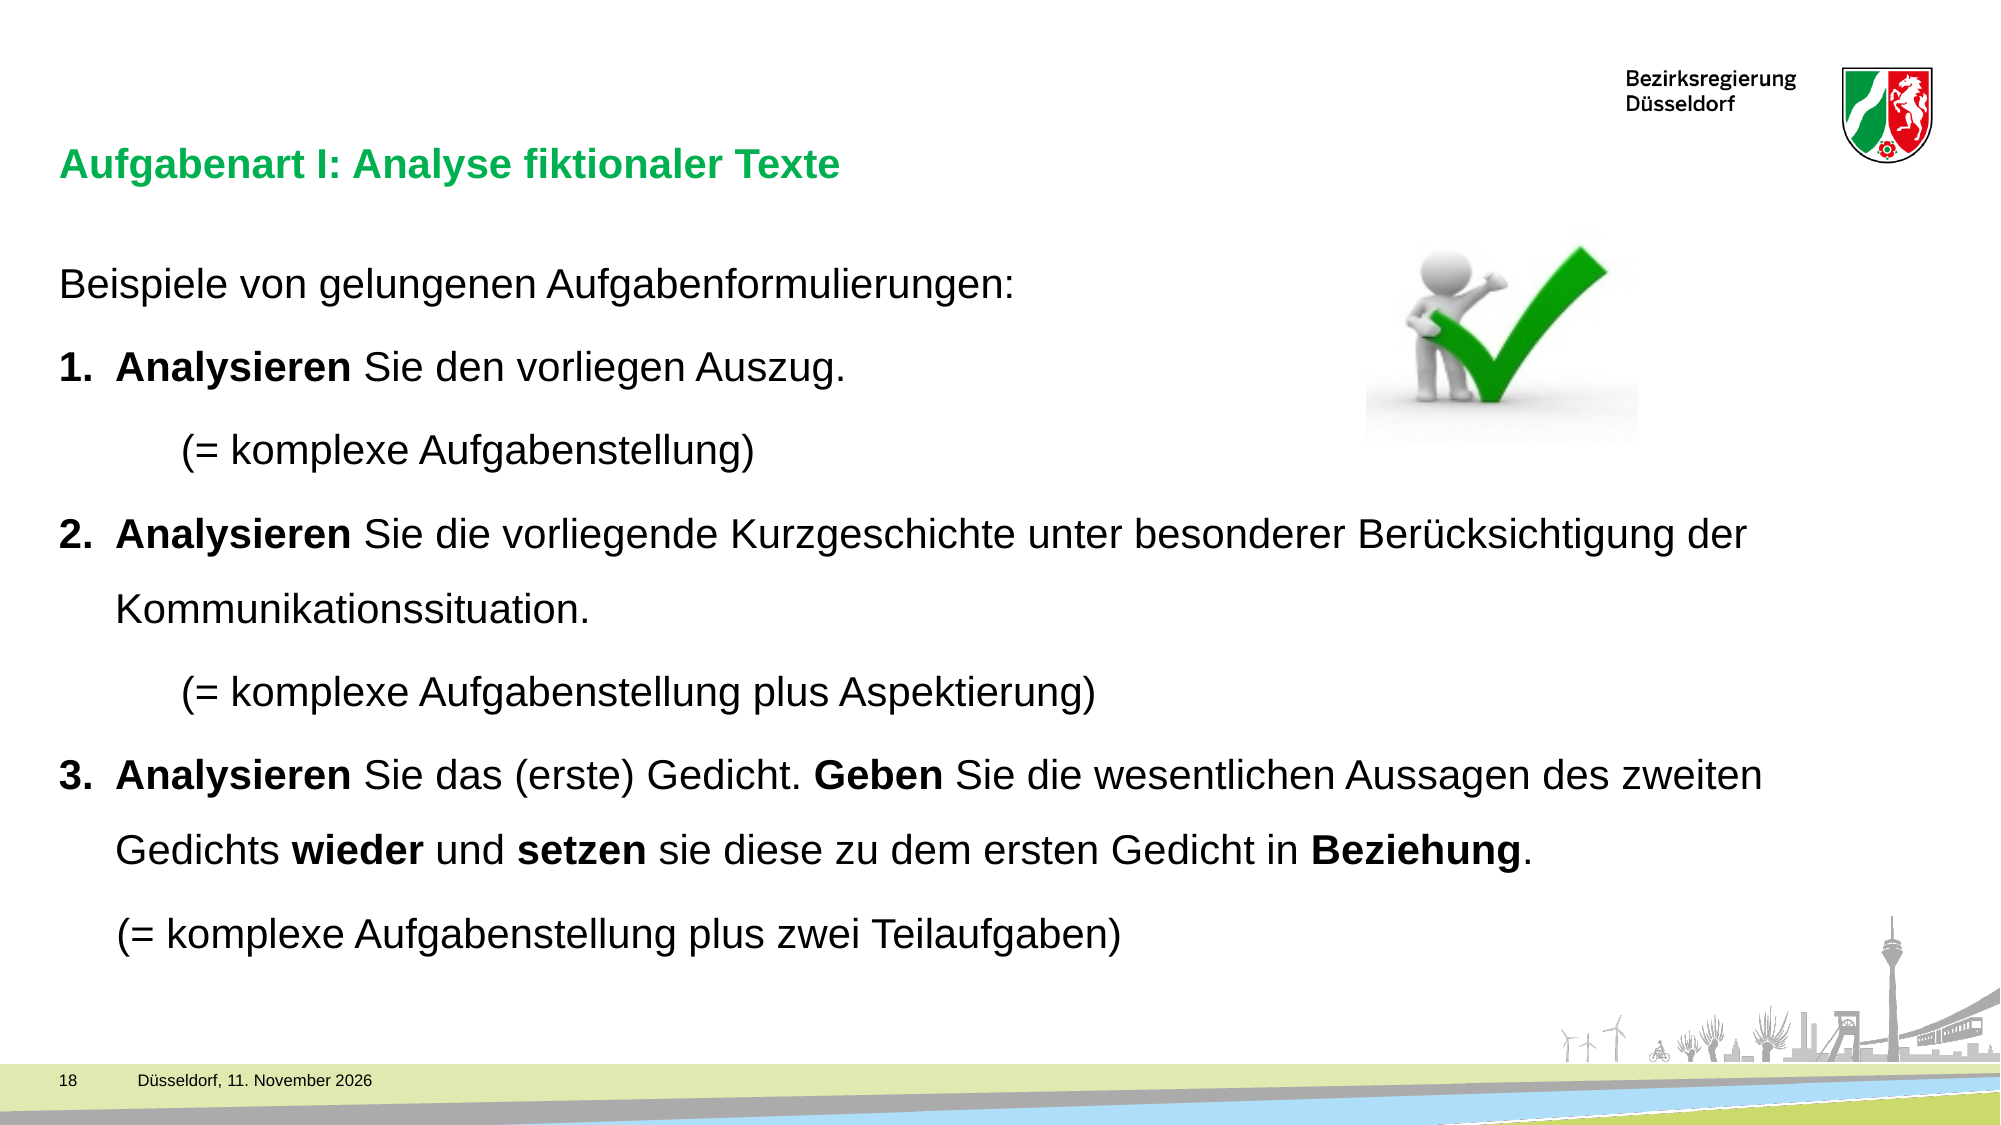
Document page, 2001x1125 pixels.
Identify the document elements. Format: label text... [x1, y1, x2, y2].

picture [0, 916, 2000, 1125]
picture [1625, 66, 1933, 119]
slide_number 18 [58, 1070, 123, 1125]
footer Düsseldorf, 2. Dezember 2023 [137, 1070, 595, 1125]
list Beispiele von gelungenen Aufgabenformulierungen: Analysieren Sie den vorliegen Auszug. (= komplexe Aufgabenstellung) Analysieren Sie die vorliegende Kurzgeschichte unter besonderer Berücksichtigung der Kommunikationssituation. (= komplexe Aufgabenstellung plus Aspektierung) Analysieren Sie das (erste) Gedicht. Geben Sie die wesentlichen Aussagen des zweiten Gedichts wieder und setzen sie diese zu dem ersten Gedicht in Beziehung. (= komplexe Aufgabenstellung plus zwei Teilaufgaben) [58, 231, 1926, 835]
title Aufgabenart I: Analyse fiktionaler Texte [58, 119, 2000, 204]
picture [1365, 200, 1639, 444]
